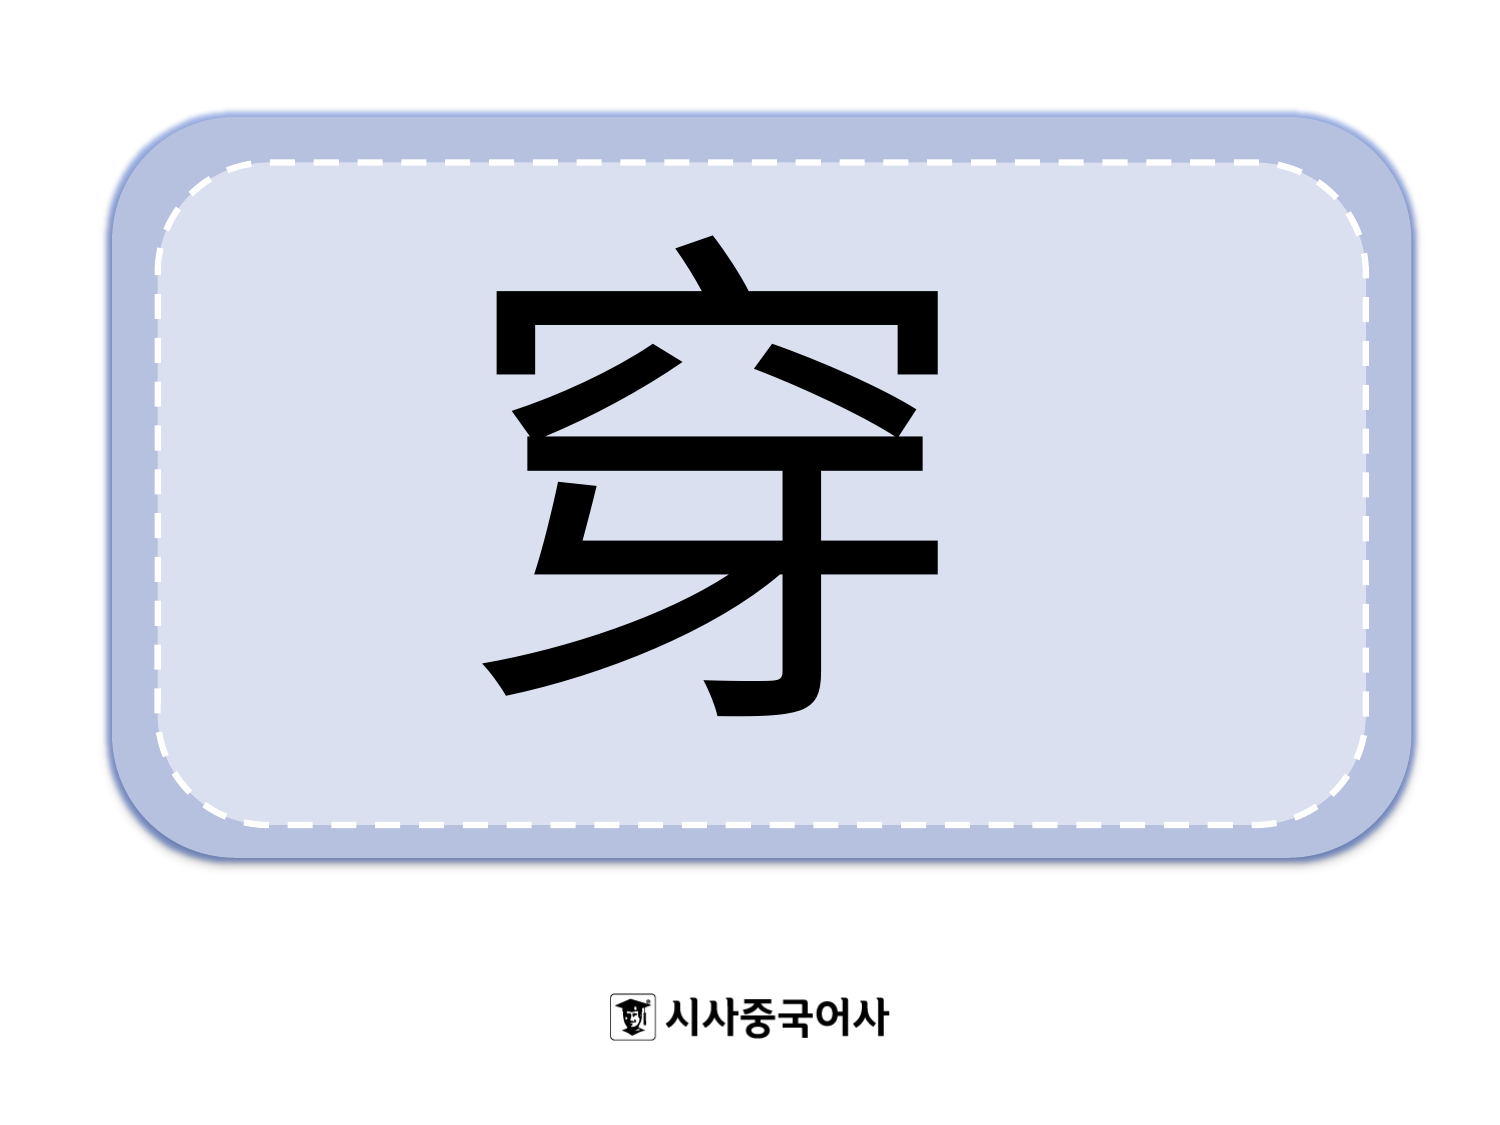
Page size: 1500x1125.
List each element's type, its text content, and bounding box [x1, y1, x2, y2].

text_box [162, 160, 1371, 824]
picture [602, 987, 898, 1047]
text_box 穿 [171, 137, 1380, 800]
